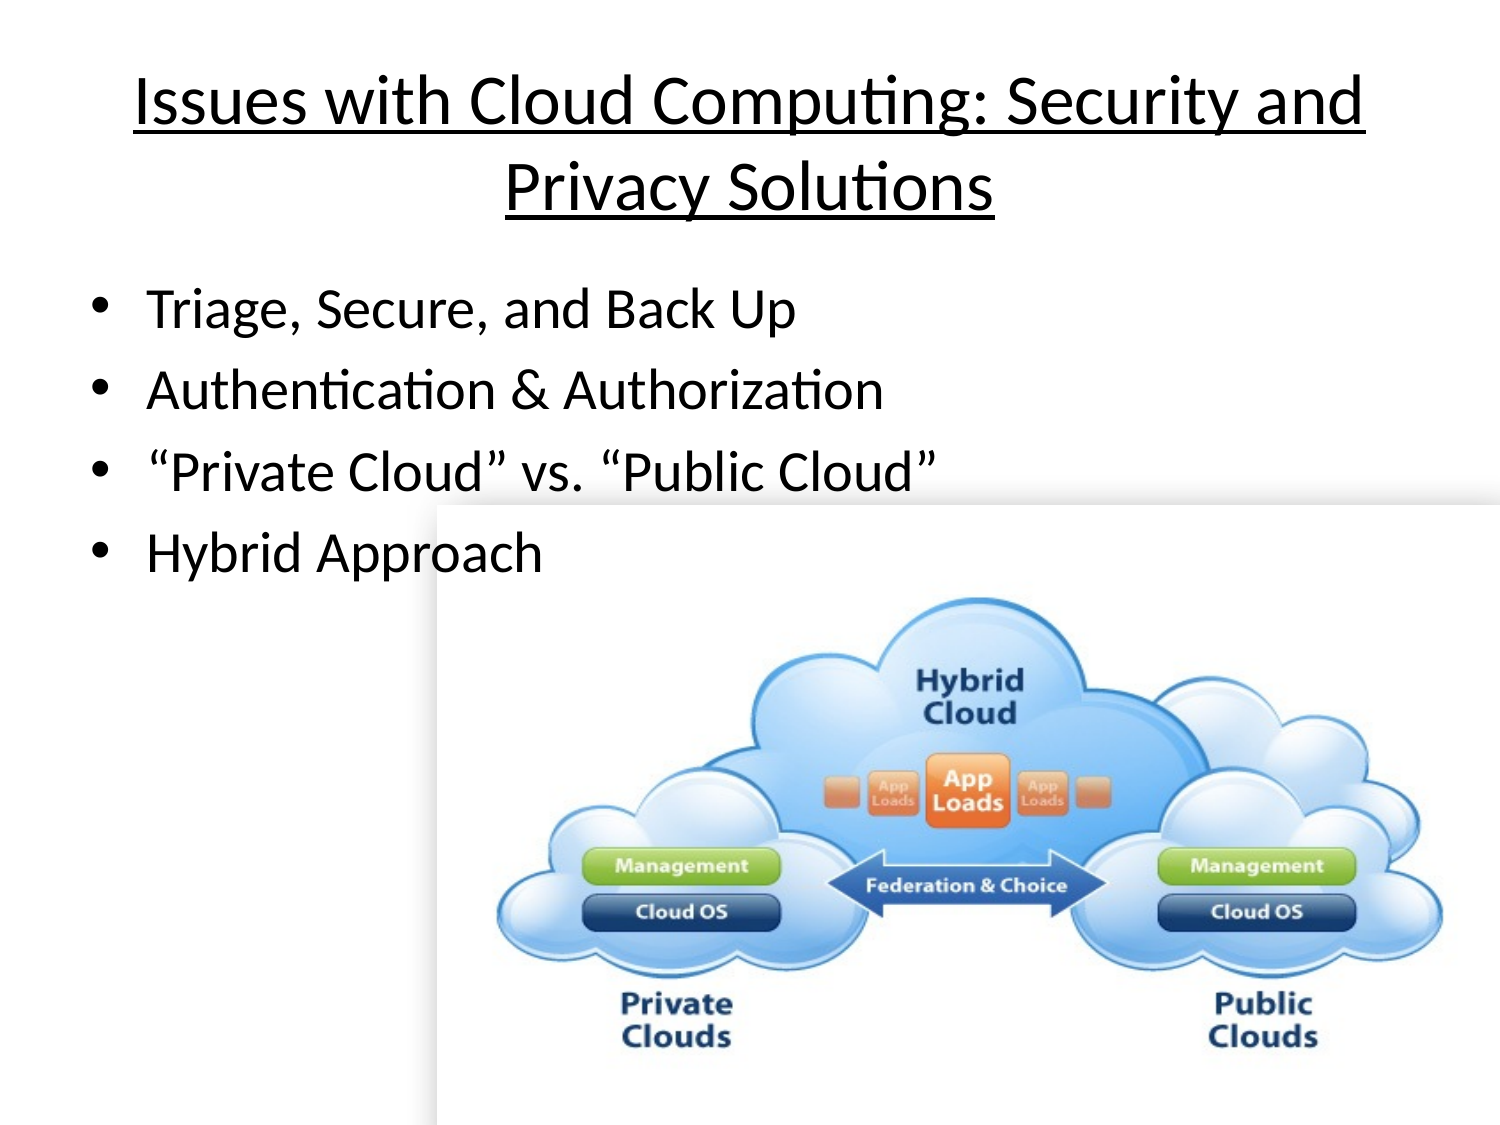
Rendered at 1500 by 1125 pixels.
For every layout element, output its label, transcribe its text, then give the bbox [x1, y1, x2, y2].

picture [436, 504, 1500, 1125]
title Issues with Cloud Computing: Security and Privacy Solutions [75, 45, 1425, 233]
list Triage, Secure, and Back Up Authentication & Authorization “Private Cloud” vs. “Public Cloud” Hybrid Approach [75, 262, 1425, 648]
